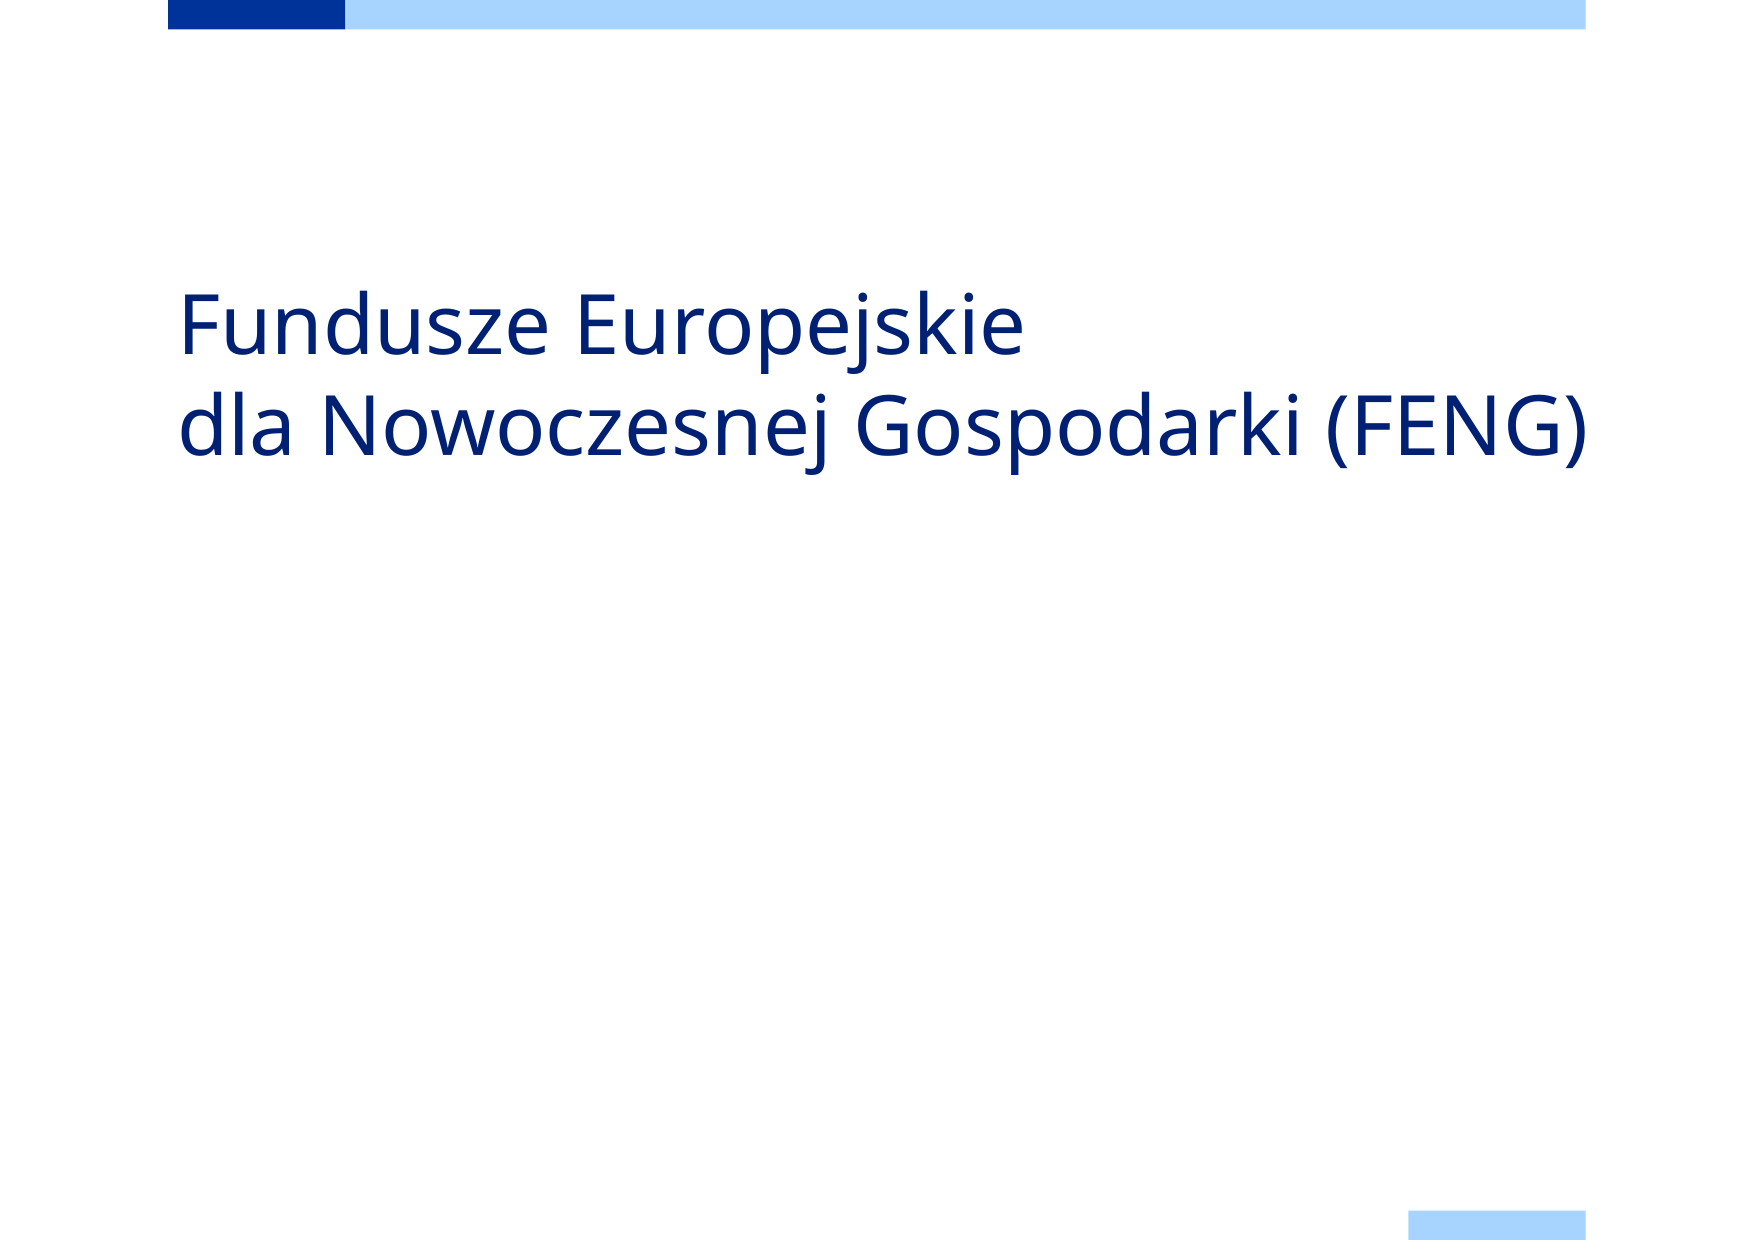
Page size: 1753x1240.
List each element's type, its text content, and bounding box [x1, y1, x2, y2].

text_box Fundusze Europejskie dla Nowoczesnej Gospodarki (FENG) [162, 264, 1669, 520]
